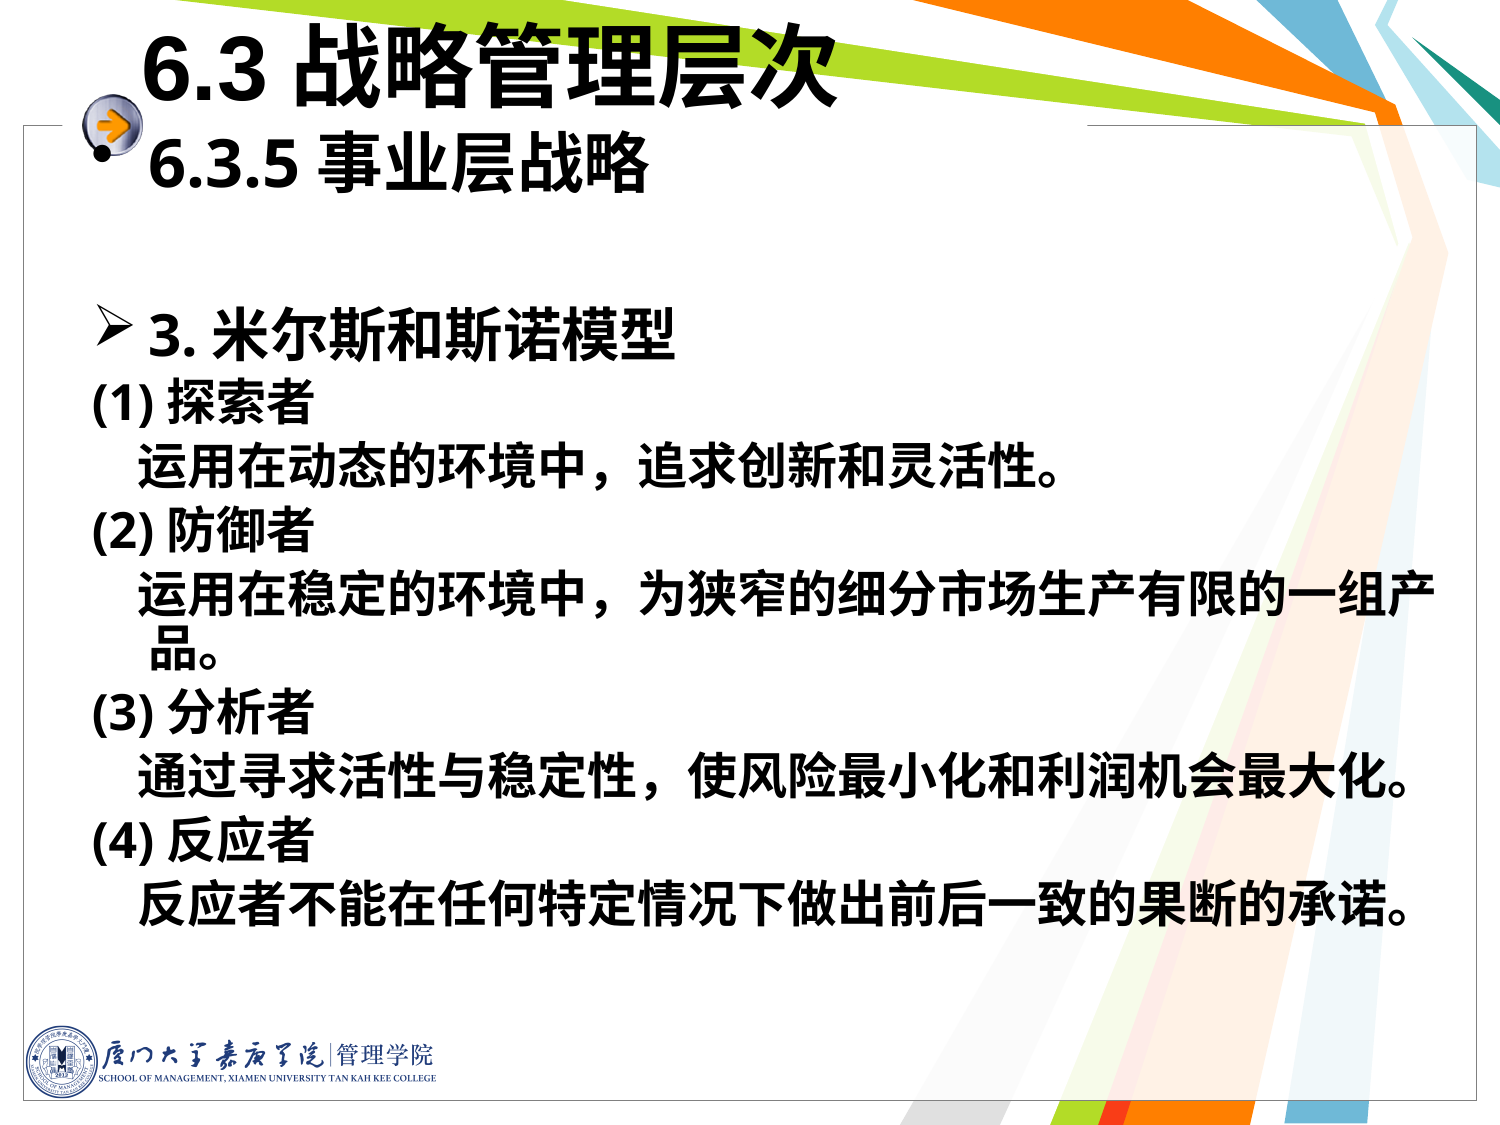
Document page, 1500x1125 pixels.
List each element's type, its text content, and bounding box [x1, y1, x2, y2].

title 6.3战略管理层次 [75, 37, 1425, 91]
list 6.3.5事业层战略 3.米尔斯和斯诺模型 (1)探索者 运用在动态的环境中，追求创新和灵活性。 (2)防御者 运用在稳定的环境中，为狭窄的细分市场生产有限的一组产品。 (3)分析者 通过寻求活性与稳定性，使风险最小化和利润机会最大化。 (4)反应者 反应者不能在任何特定情况下做出前后一致的果断的承诺。 [76, 113, 1463, 939]
picture [24, 1024, 438, 1100]
picture [82, 94, 143, 113]
